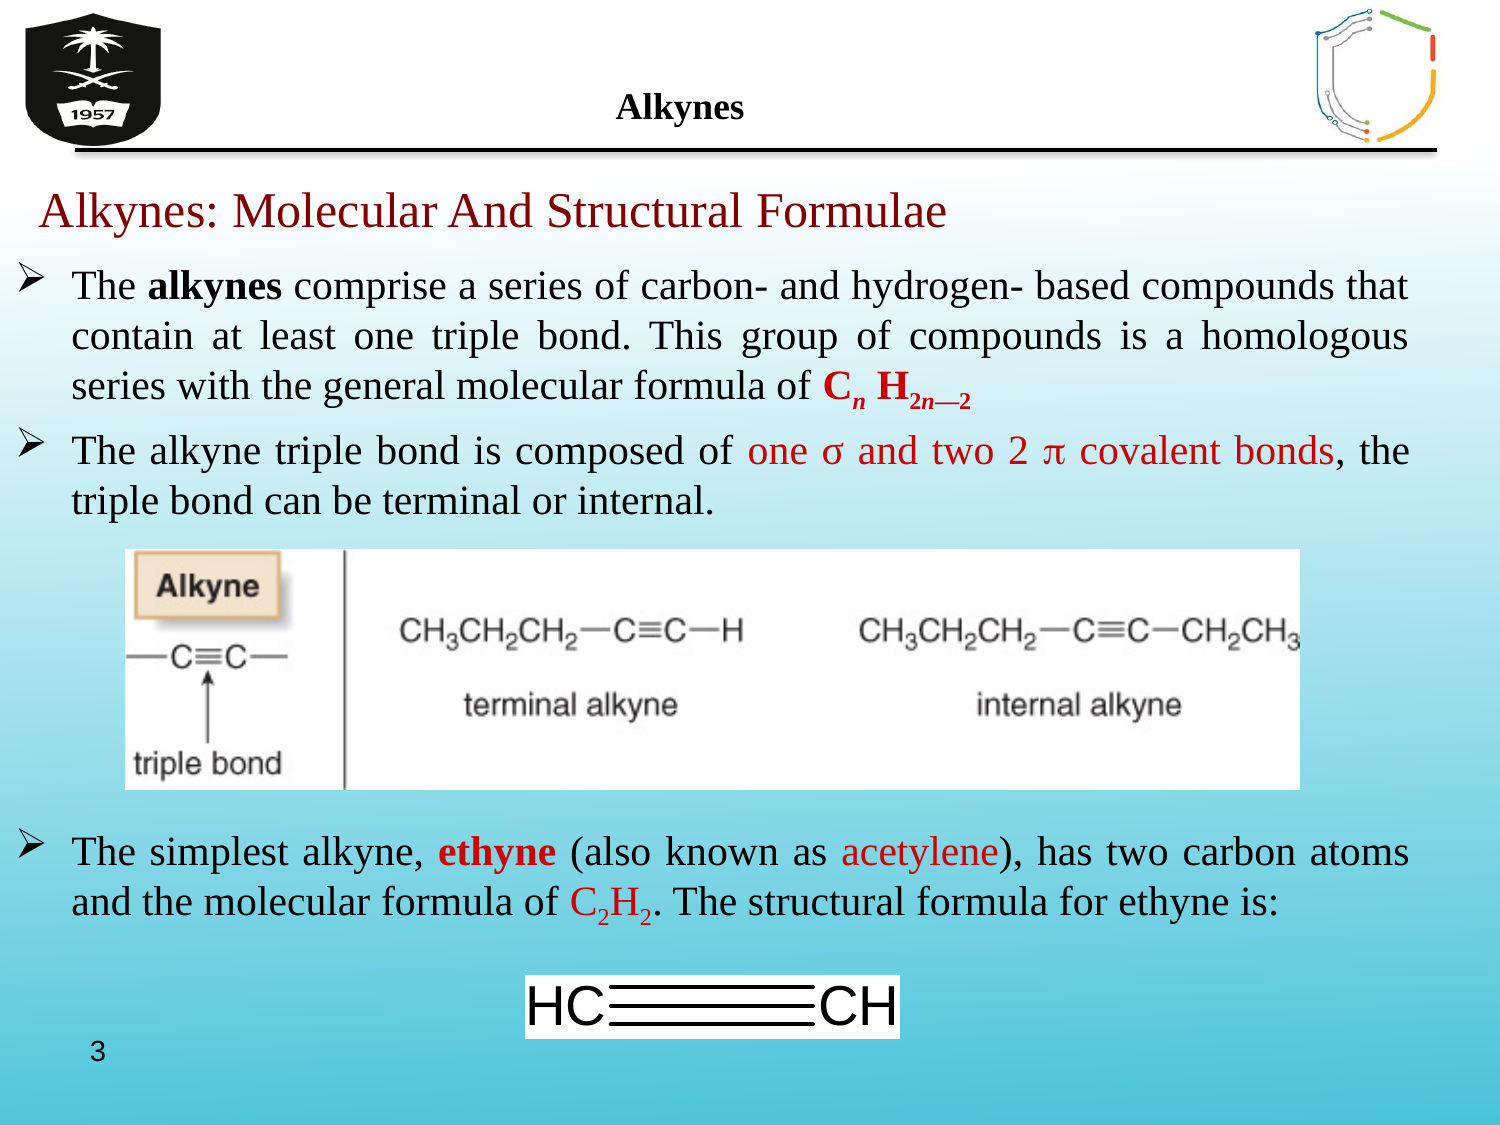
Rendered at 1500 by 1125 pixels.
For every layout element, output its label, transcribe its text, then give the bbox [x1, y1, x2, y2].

title Alkynes: Molecular And Structural Formulae [0, 128, 1000, 249]
text_box Alkynes [600, 74, 760, 135]
picture [124, 549, 1301, 791]
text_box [524, 974, 901, 1040]
picture [24, 12, 163, 151]
text_box 3 [75, 1024, 425, 1103]
picture [1287, 0, 1463, 165]
list The alkynes comprise a series of carbon- and hydrogen- based compounds that contain at least one triple bond. This group of compounds is a homologous series with the general molecular formula of Cn H2n—2 The alkyne triple bond is composed of one σ and two 2  covalent bonds, the triple bond can be terminal or internal. The simplest alkyne, ethyne (also known as acetylene), has two carbon atoms and the molecular formula of C2H2. The structural formula for ethyne is: [0, 249, 1425, 1088]
